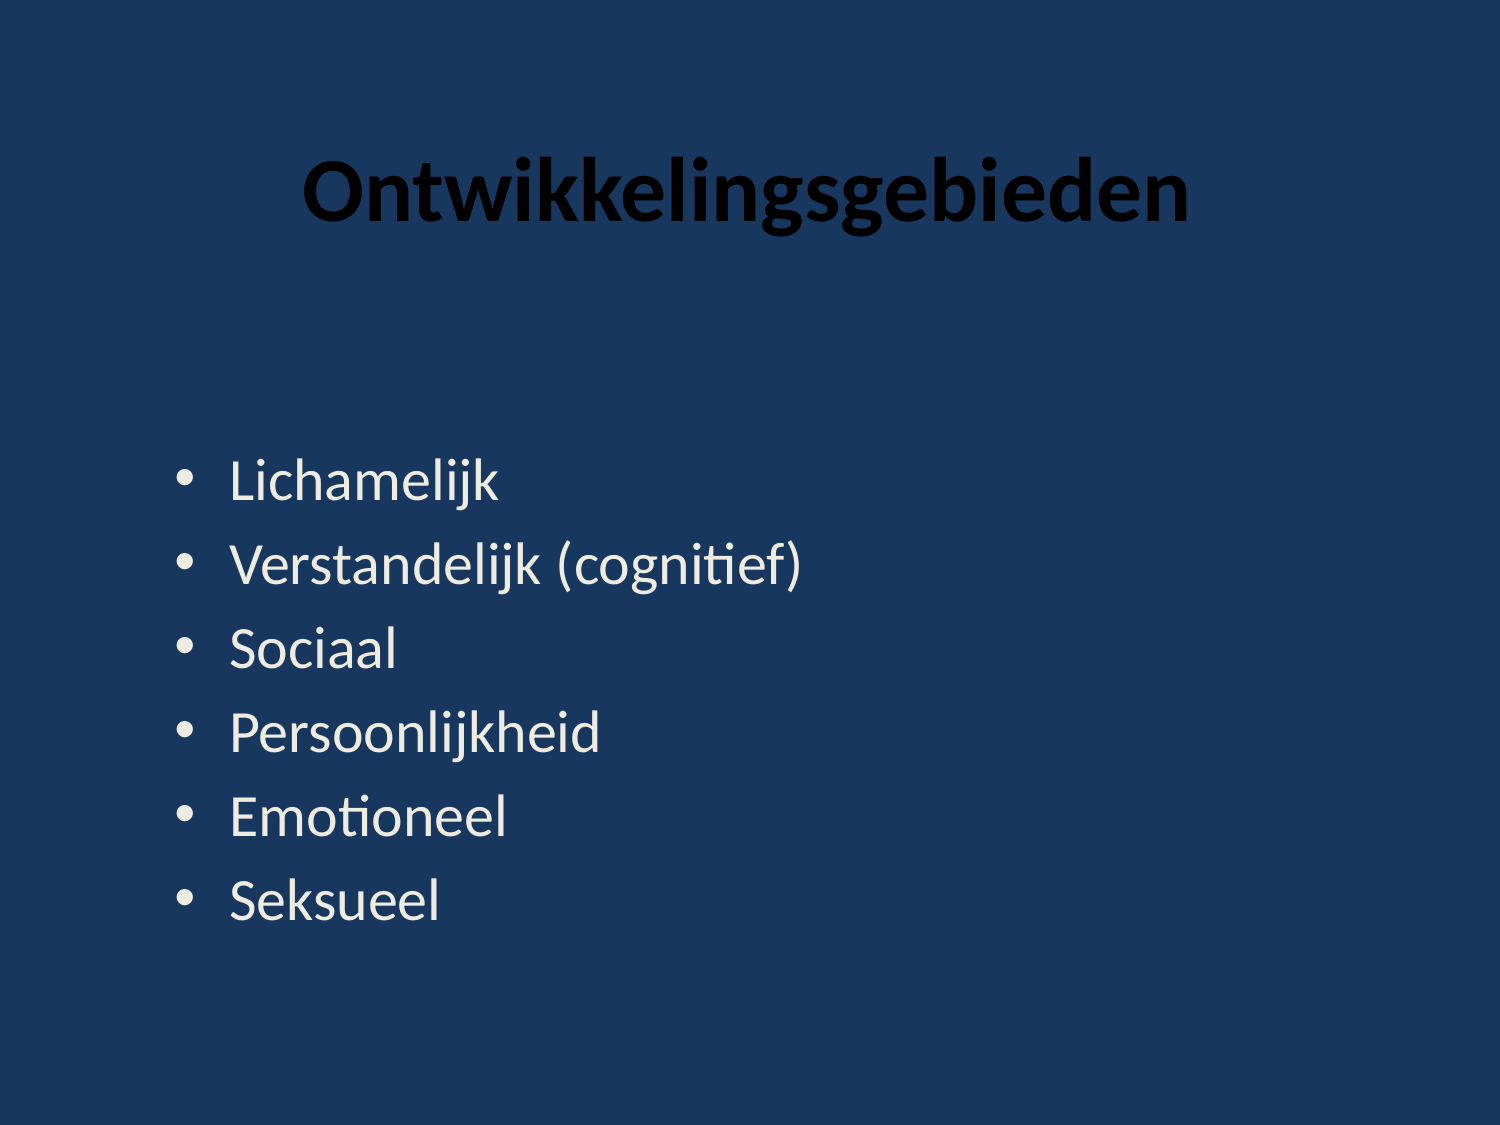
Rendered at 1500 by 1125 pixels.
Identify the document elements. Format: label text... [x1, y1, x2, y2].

list Lichamelijk Verstandelijk (cognitief) Sociaal Persoonlijkheid Emotioneel Seksueel [159, 302, 1360, 941]
title Ontwikkelingsgebieden [147, 90, 1348, 280]
